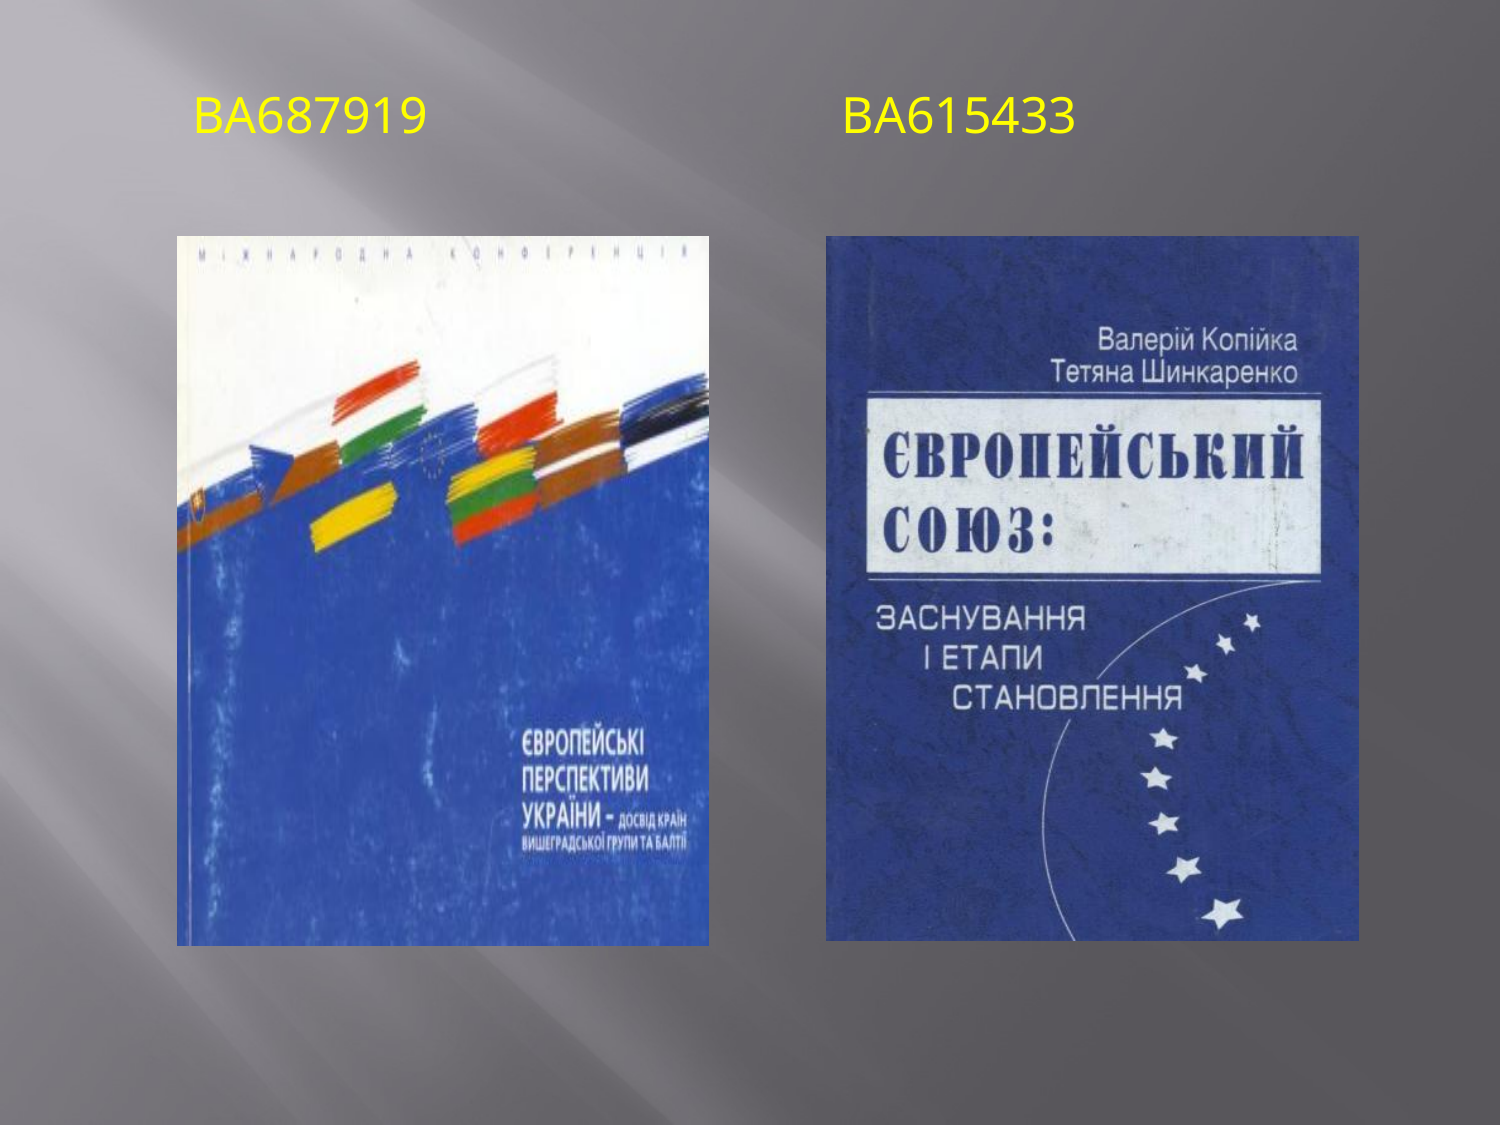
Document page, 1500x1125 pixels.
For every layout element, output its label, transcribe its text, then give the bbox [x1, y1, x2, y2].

picture [0, 0, 1500, 1125]
list ВА615433 [826, 42, 1425, 185]
list ВА687919 [177, 42, 738, 185]
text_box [826, 235, 1359, 986]
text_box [176, 235, 709, 1036]
